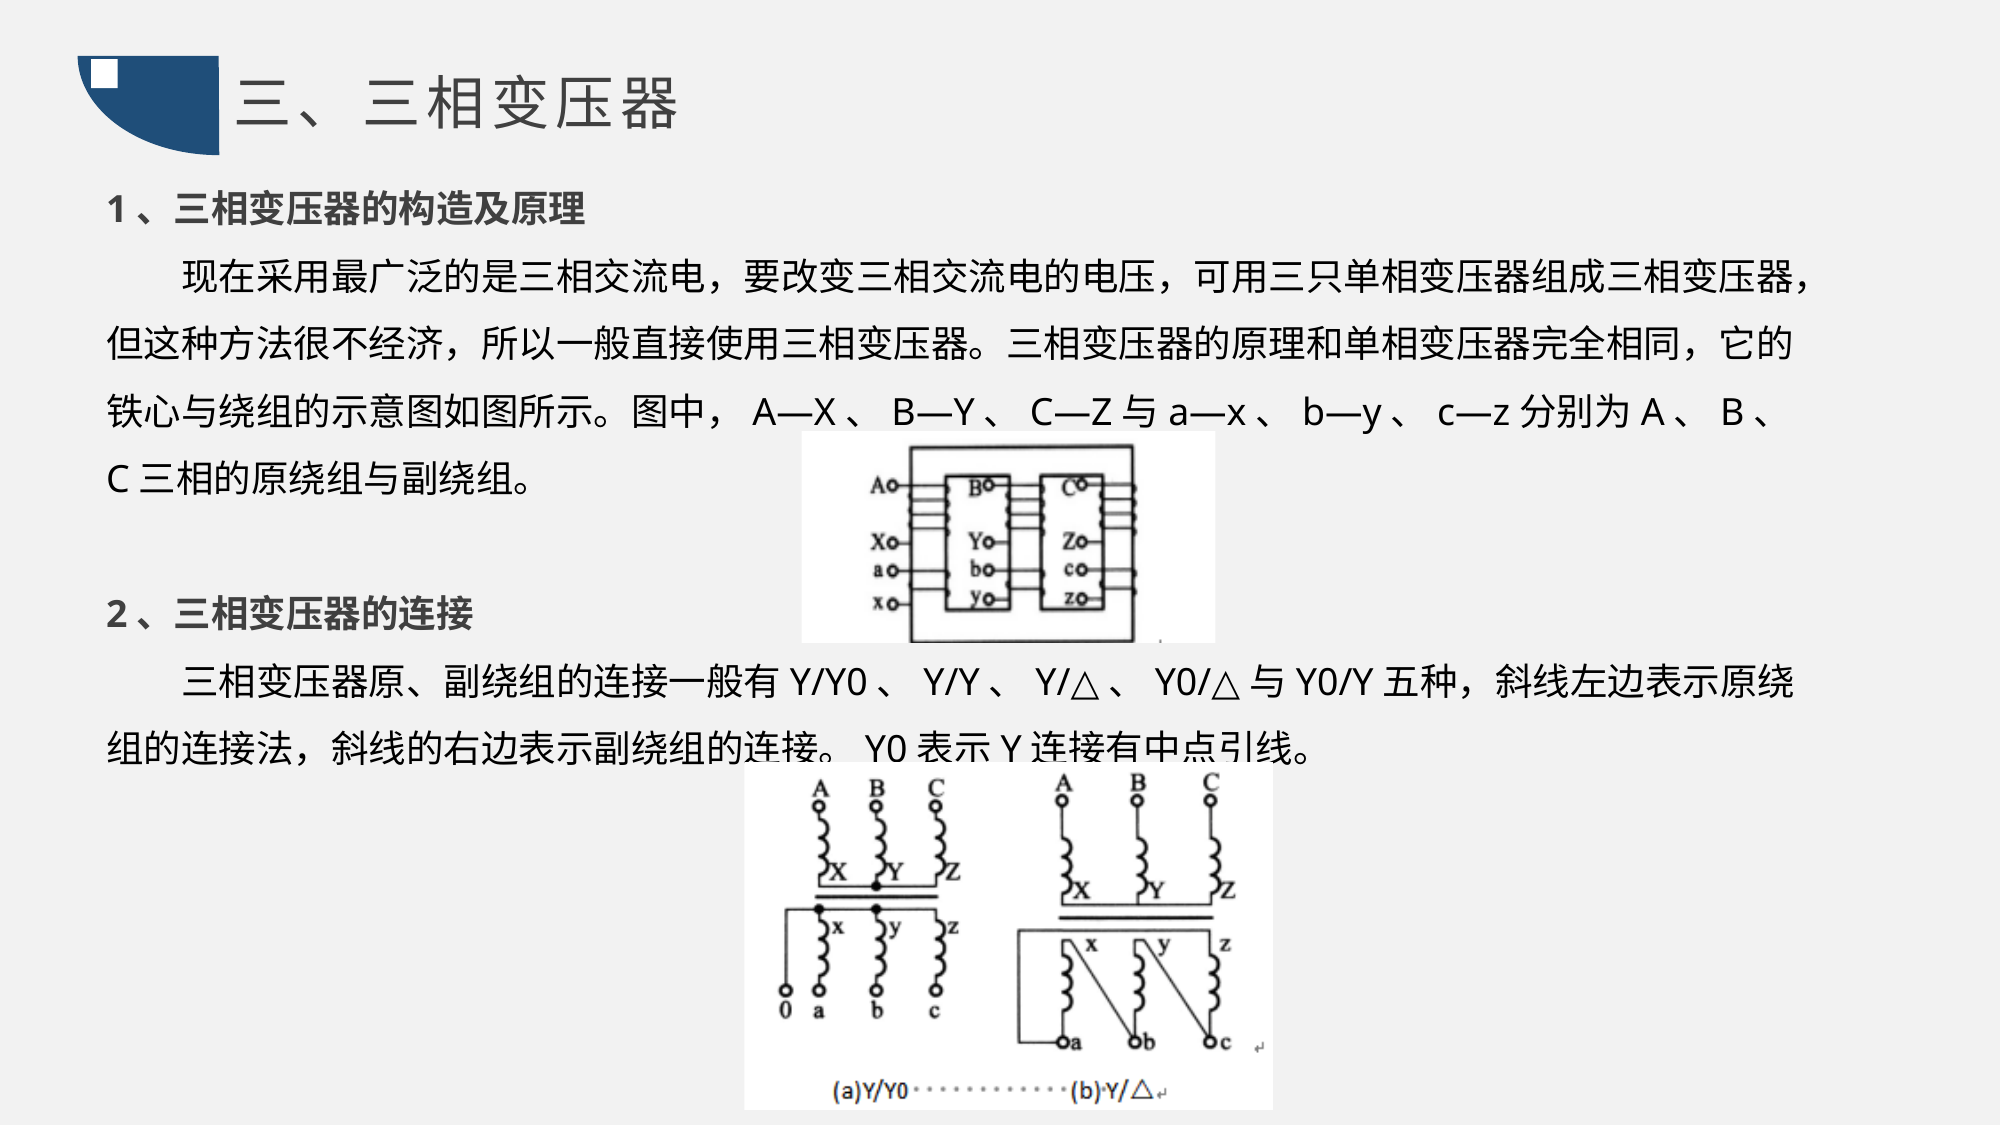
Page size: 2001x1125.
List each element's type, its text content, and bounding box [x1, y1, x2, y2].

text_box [77, 0, 925, 156]
picture [744, 762, 1273, 1110]
text_box 1、三相变压器的构造及原理 现在采用最广泛的是三相交流电，要改变三相交流电的电压，可用三只单相变压器组成三相变压器，但这种方法很不经济，所以一般直接使用三相变压器。三相变压器的原理和单相变压器完全相同，它的铁心与绕组的示意图如图所示。图中，A—X、B—Y、C—Z与a—x、b—y、c—z分别为A、B、C三相的原绕组与副绕组。 2、三相变压器的连接 三相变压器原、副绕组的连接一般有Y/Y0、Y/Y、Y/△、Y0/△与Y0/Y五种，斜线左边表示原绕组的连接法，斜线的右边表示副绕组的连接。Y0表示Y连接有中点引线。 [91, 155, 1817, 778]
picture [801, 431, 1216, 643]
